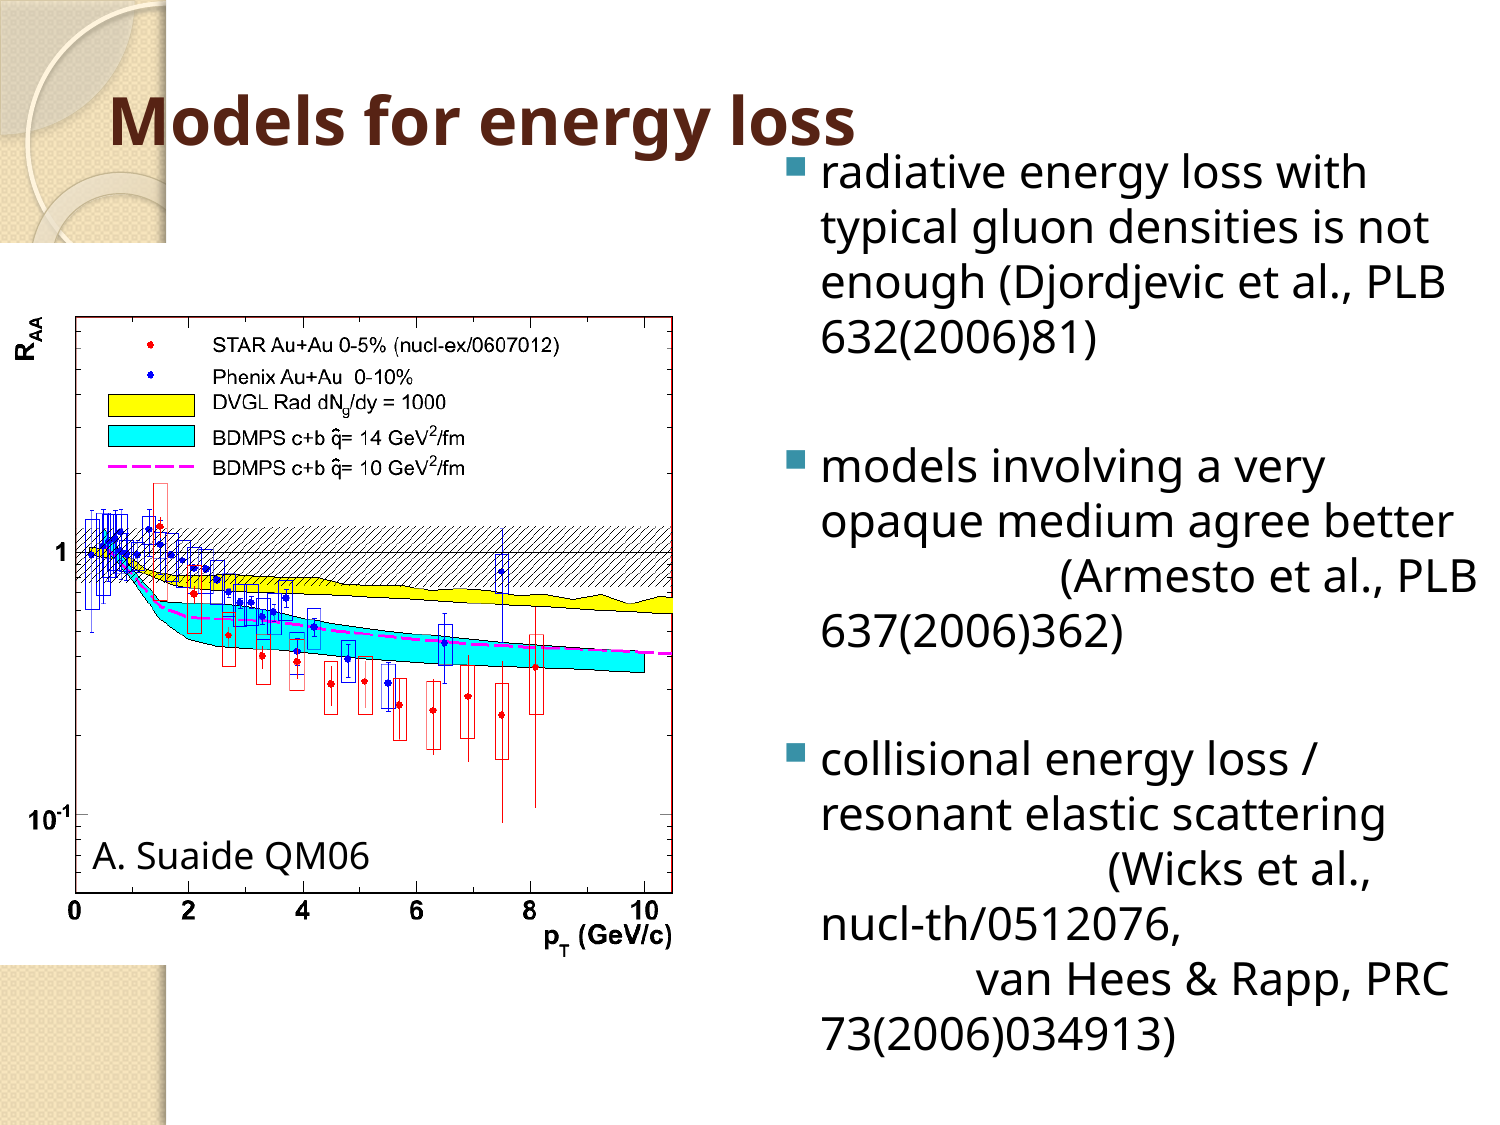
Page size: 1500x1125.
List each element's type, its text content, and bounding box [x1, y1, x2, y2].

picture [0, 243, 747, 966]
text_box radiative energy loss with typical gluon densities is not enough (Djordjevic et al., PLB 632(2006)81) models involving a very opaque medium agree better (Armesto et al., PLB 637(2006)362) collisional energy loss / resonant elastic scattering (Wicks et al., nucl-th/0512076, van Hees & Rapp, PRC 73(2006)034913) [692, 71, 1500, 662]
title Models for energy loss [92, 69, 1212, 170]
